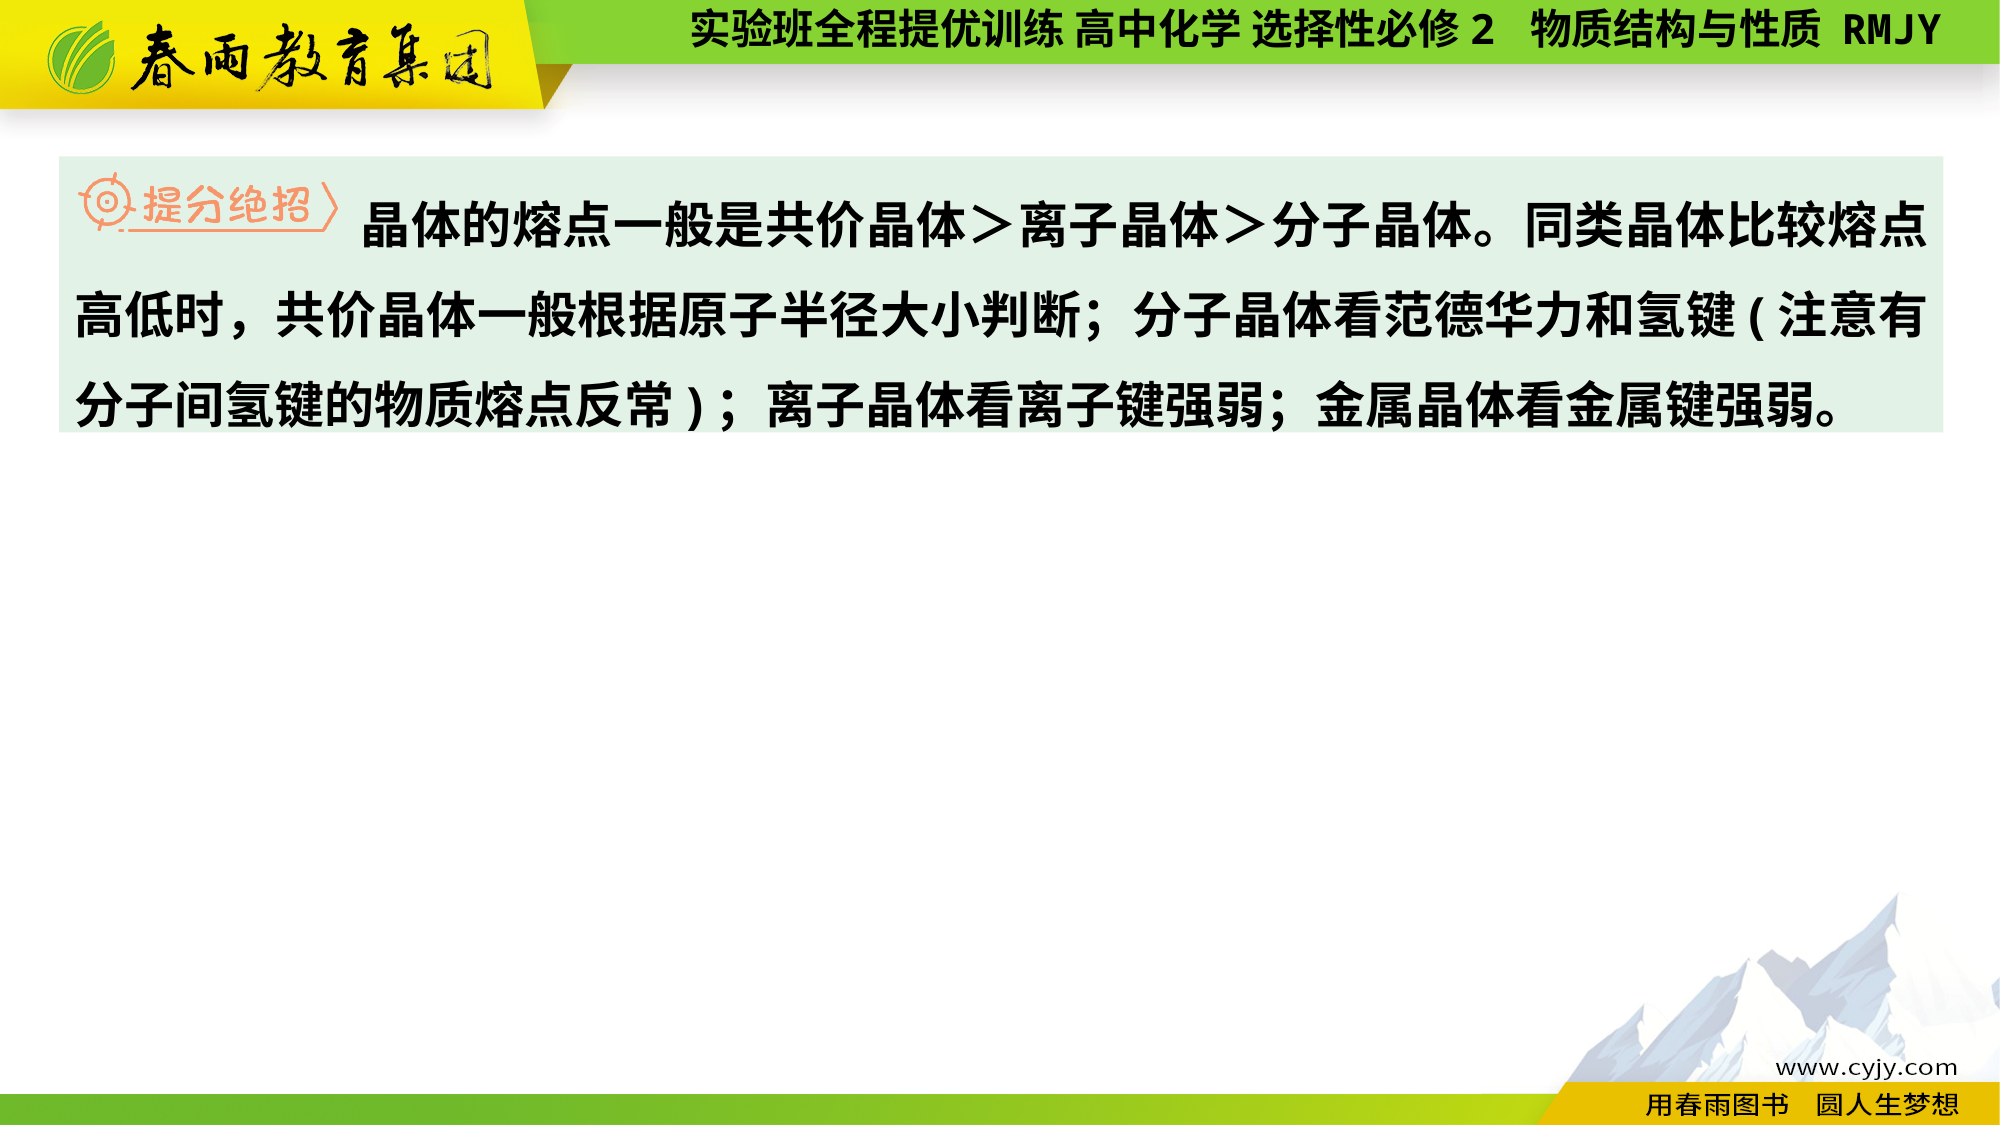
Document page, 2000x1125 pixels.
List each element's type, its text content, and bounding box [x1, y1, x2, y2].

list 晶体的熔点一般是共价晶体＞离子晶体＞分子晶体。同类晶体比较熔点高低时，共价晶体一般根据原子半径大小判断；分子晶体看范德华力和氢键(注意有分子间氢键的物质熔点反常)；离子晶体看离子键强弱；金属晶体看金属键强弱。 [59, 156, 1944, 433]
picture [0, 0, 2000, 1125]
